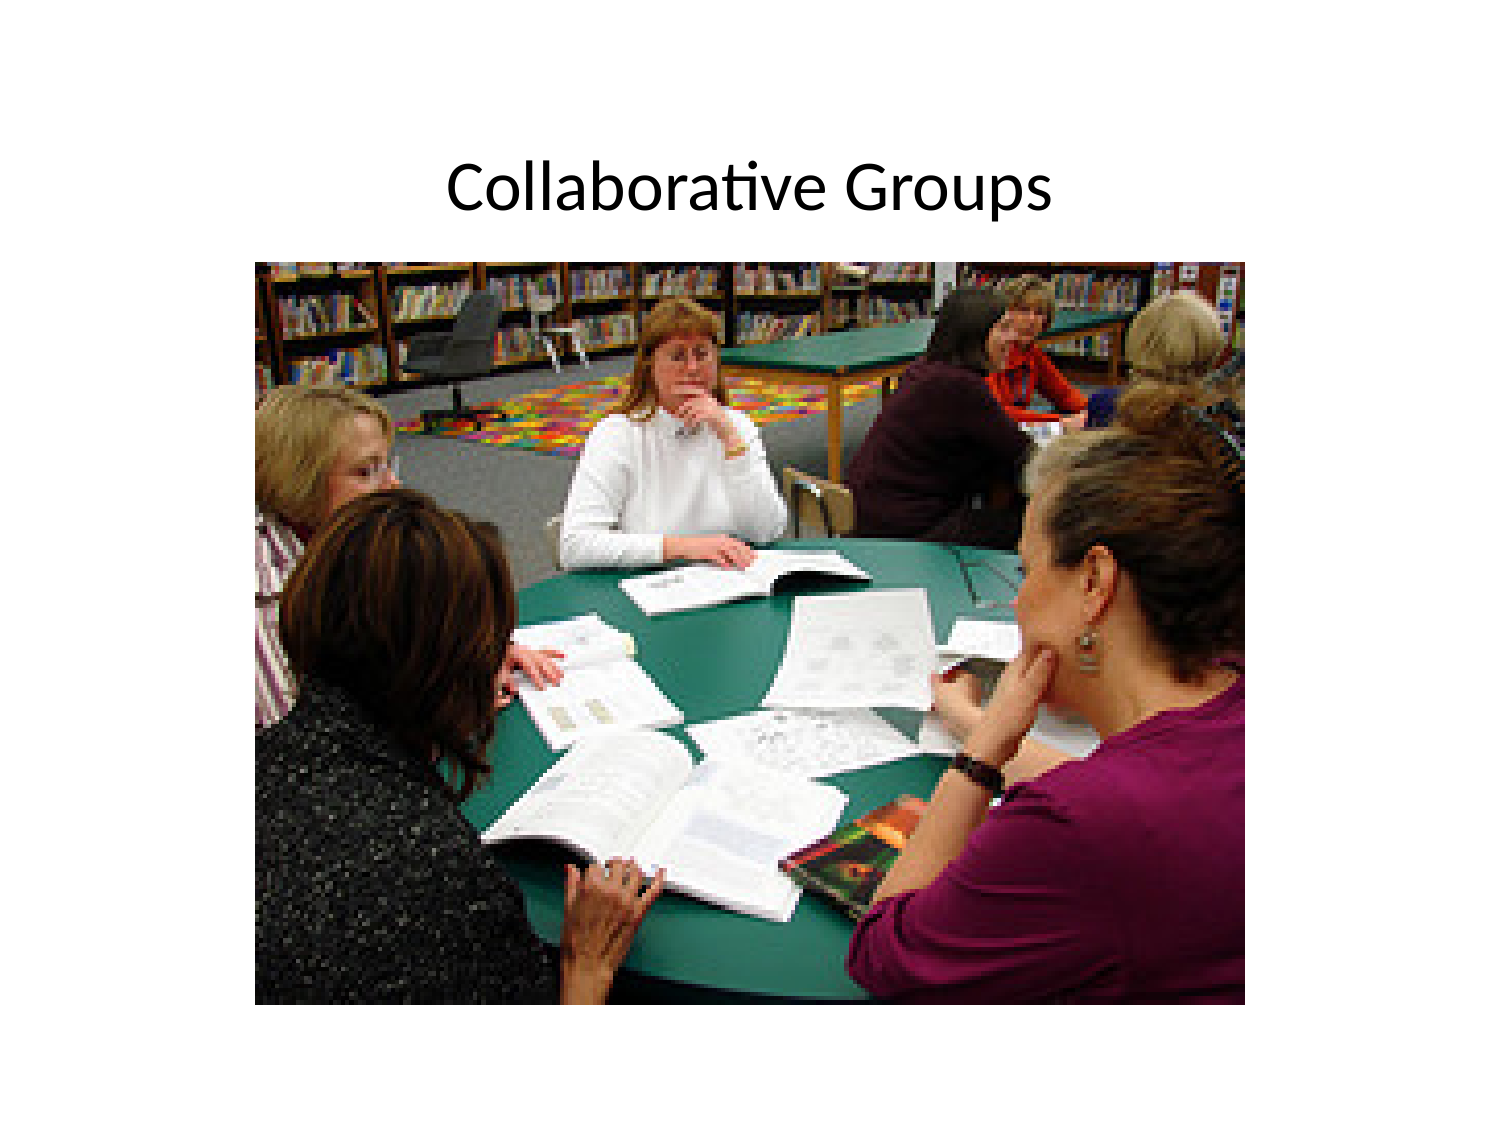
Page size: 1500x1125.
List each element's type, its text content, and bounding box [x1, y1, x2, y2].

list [74, 262, 1426, 1006]
title Collaborative Groups [75, 45, 1425, 233]
